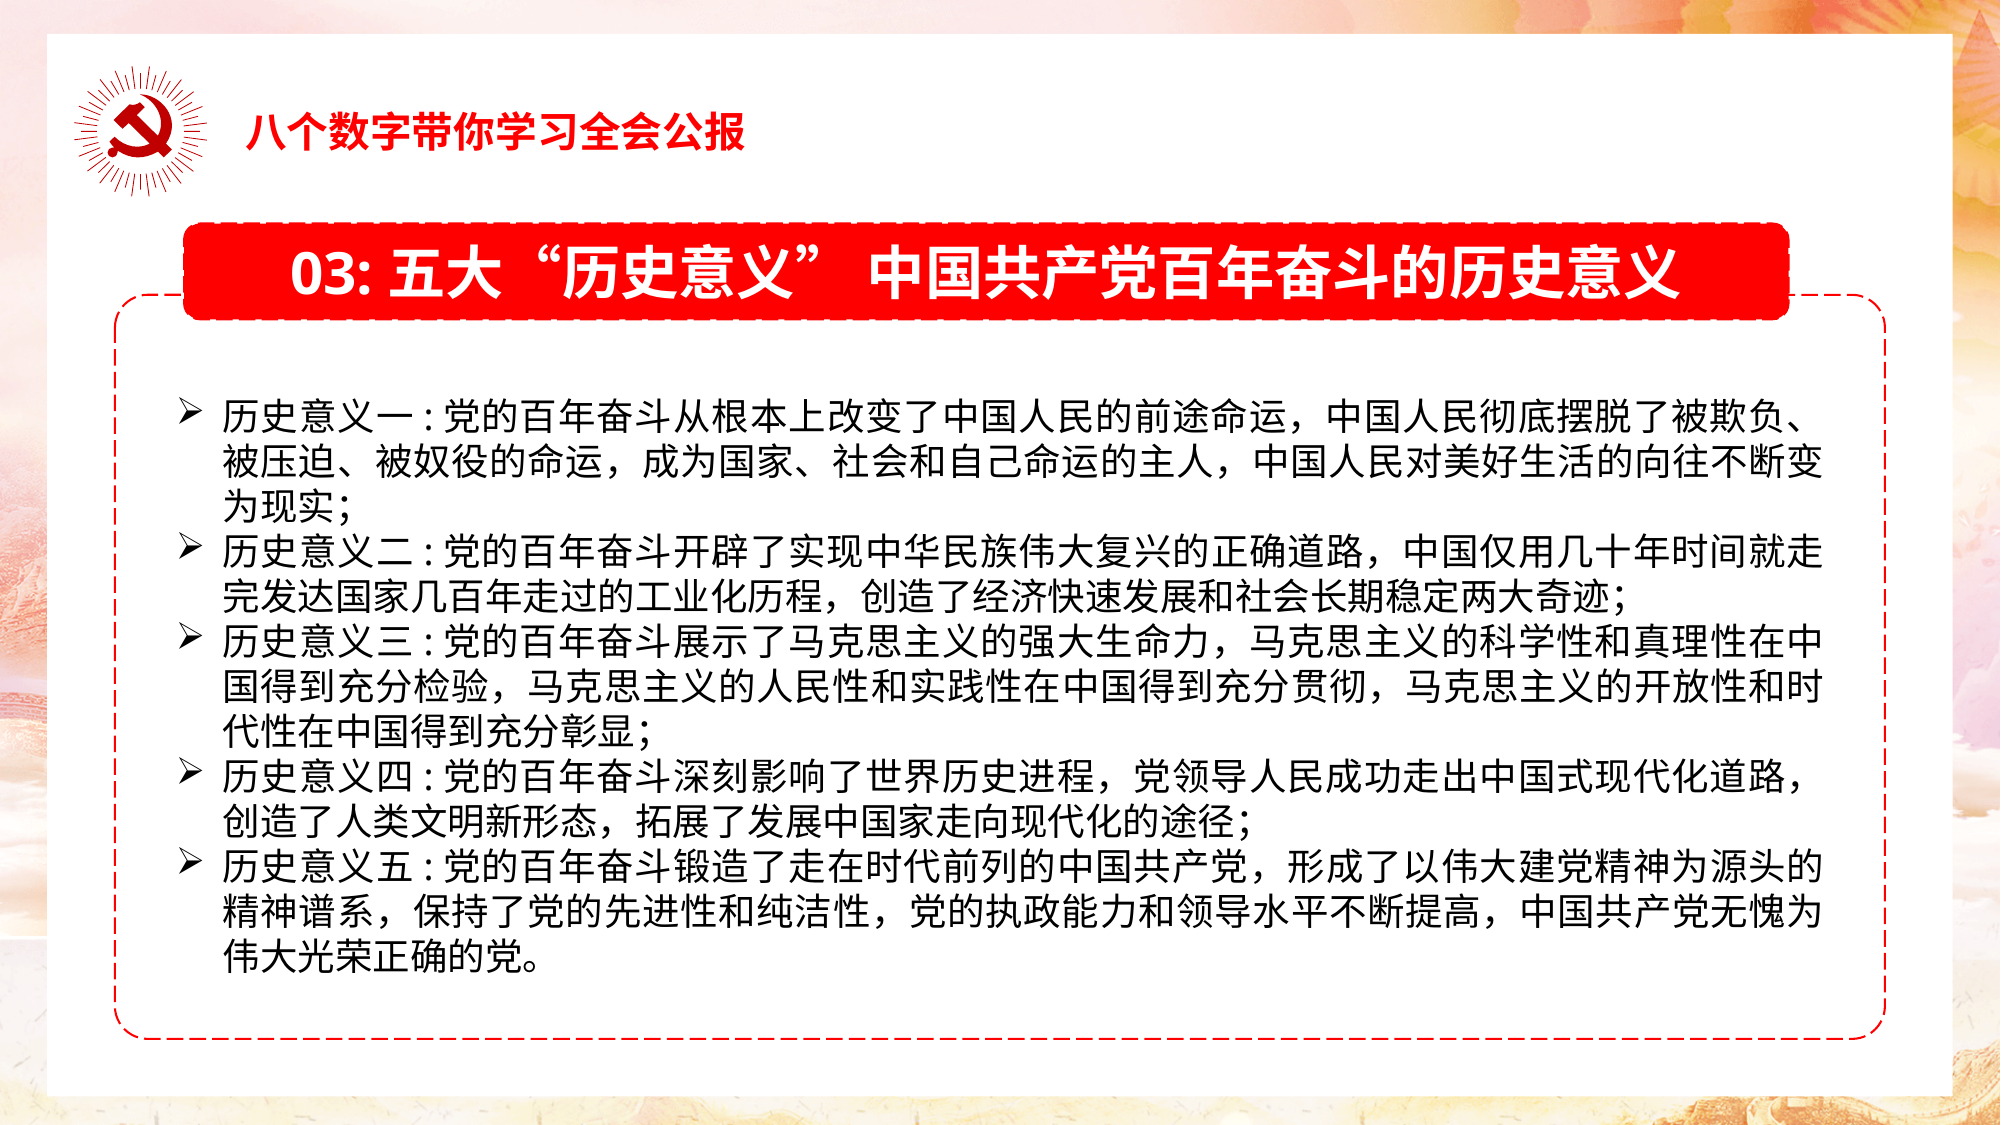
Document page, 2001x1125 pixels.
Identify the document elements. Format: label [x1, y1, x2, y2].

text_box [74, 66, 207, 197]
text_box [114, 223, 1885, 1039]
text_box [0, 0, 2000, 1125]
